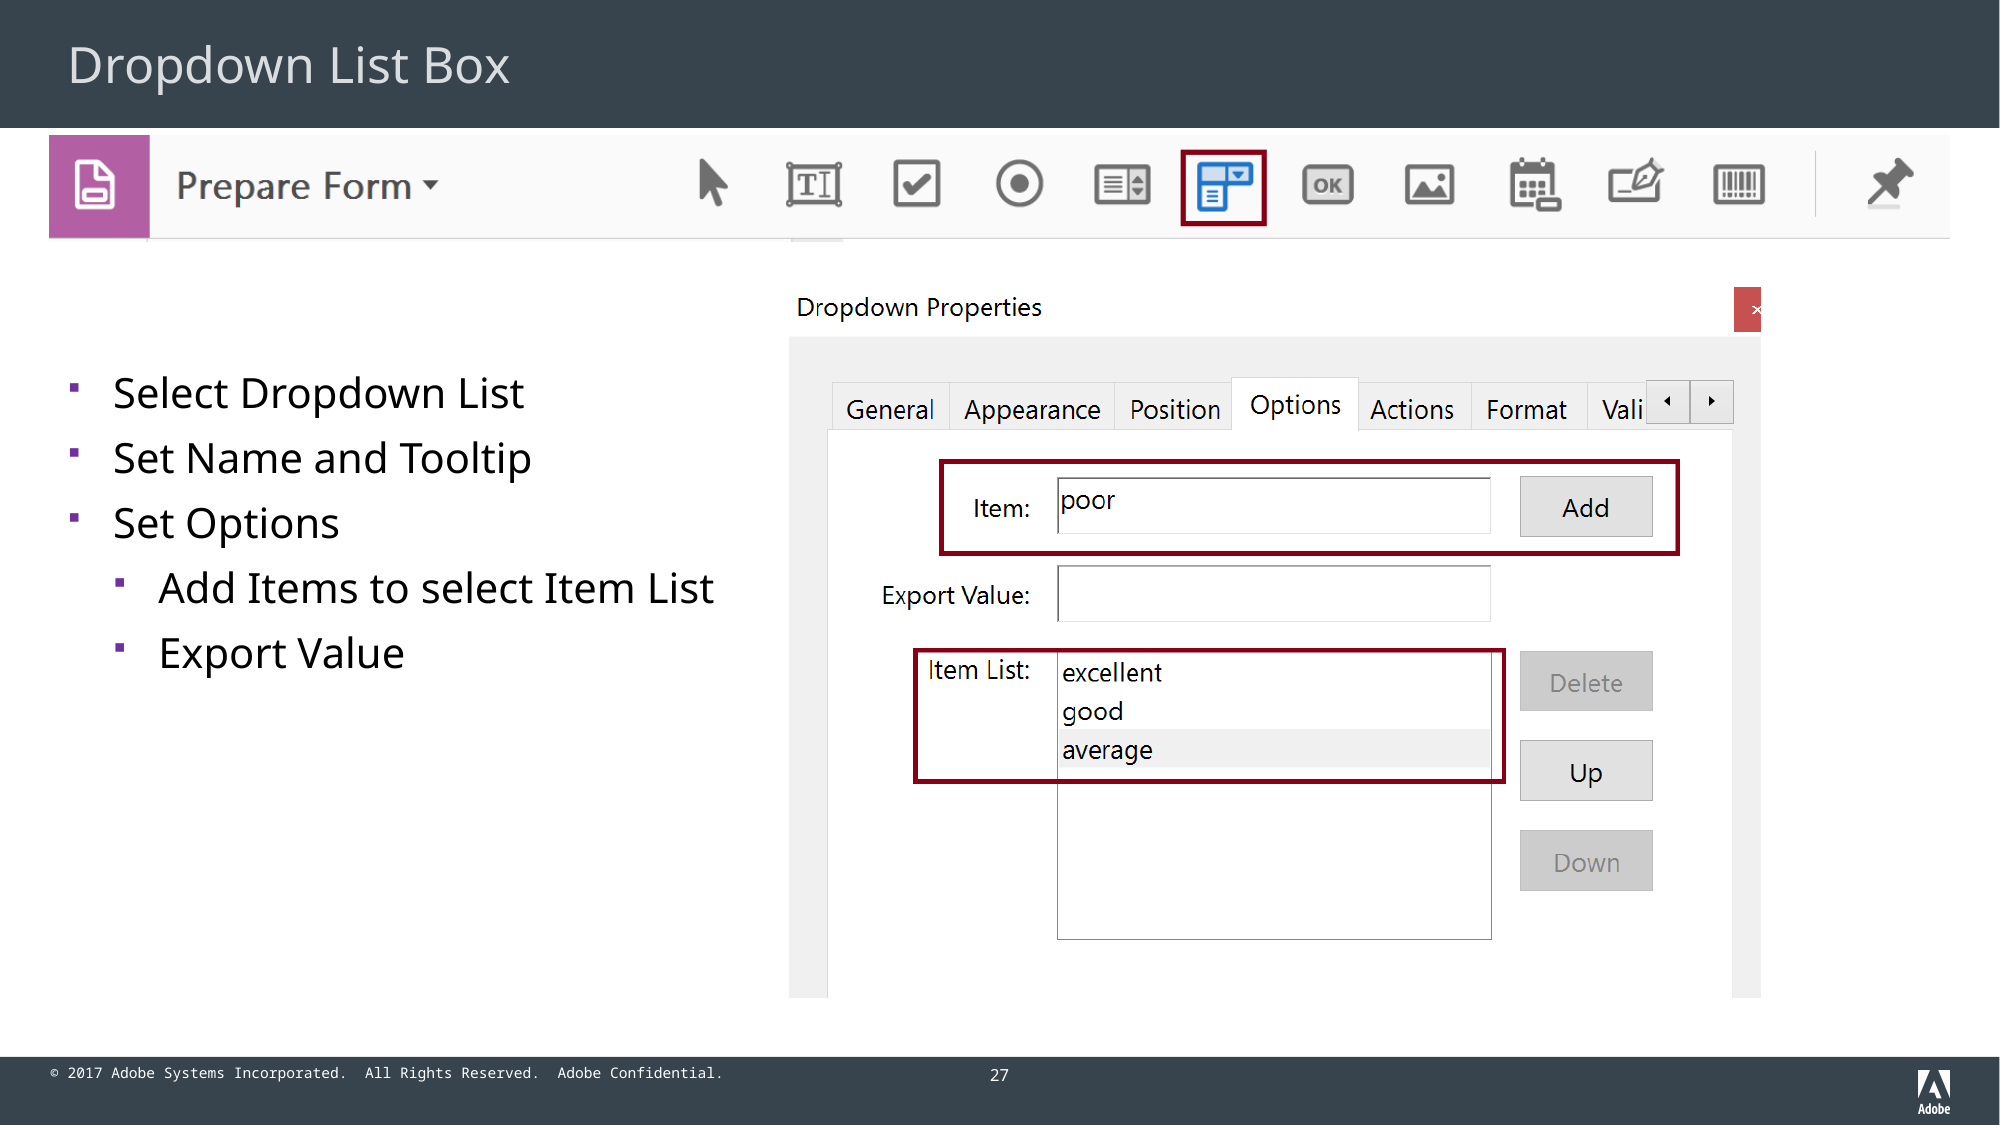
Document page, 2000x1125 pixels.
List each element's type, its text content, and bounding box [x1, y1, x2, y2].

picture [1918, 1070, 1950, 1114]
title Dropdown List Box [49, 30, 1950, 98]
slide_number 27 [916, 1062, 1083, 1091]
list Select Dropdown List Set Name and Tooltip Set Options Add Items to select Item List Export Value [49, 357, 760, 799]
picture [789, 278, 1761, 998]
picture [49, 135, 1950, 242]
